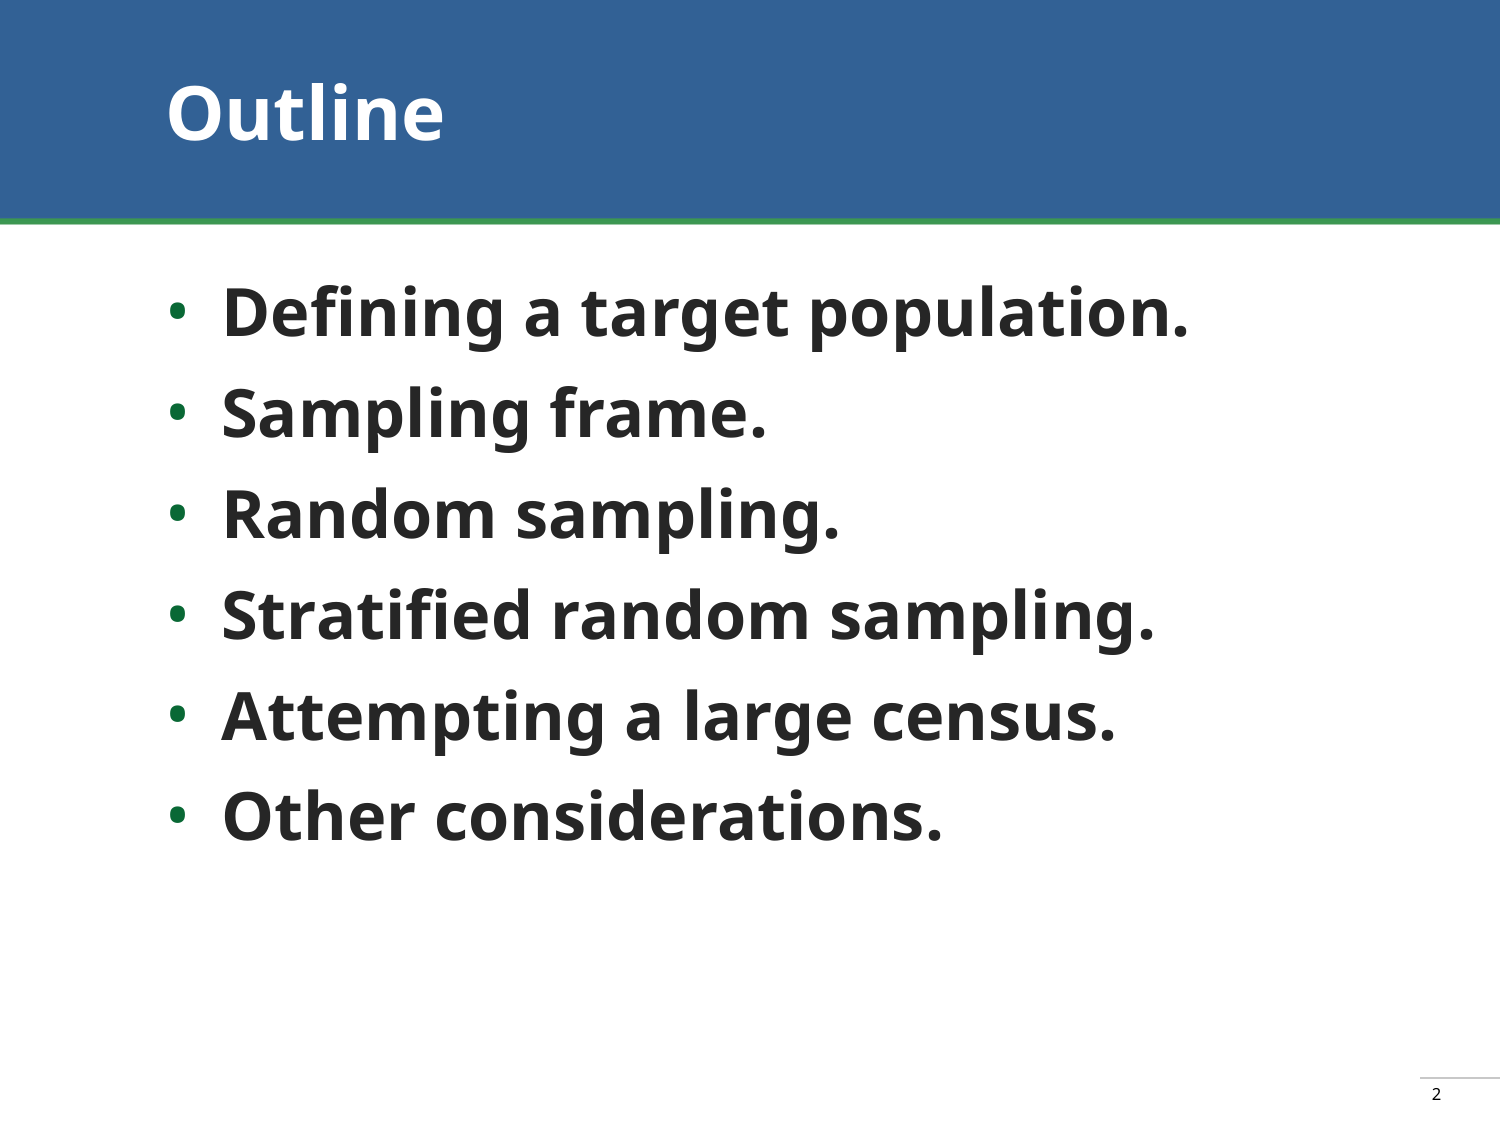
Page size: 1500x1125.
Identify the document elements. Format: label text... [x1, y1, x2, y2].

picture [0, 0, 1500, 1125]
title Outline [150, 0, 1350, 221]
list Defining a target population. Sampling frame. Random sampling. Stratified random sampling. Attempting a large census. Other considerations. [150, 262, 1350, 1005]
slide_number 2 [1431, 1085, 1458, 1106]
